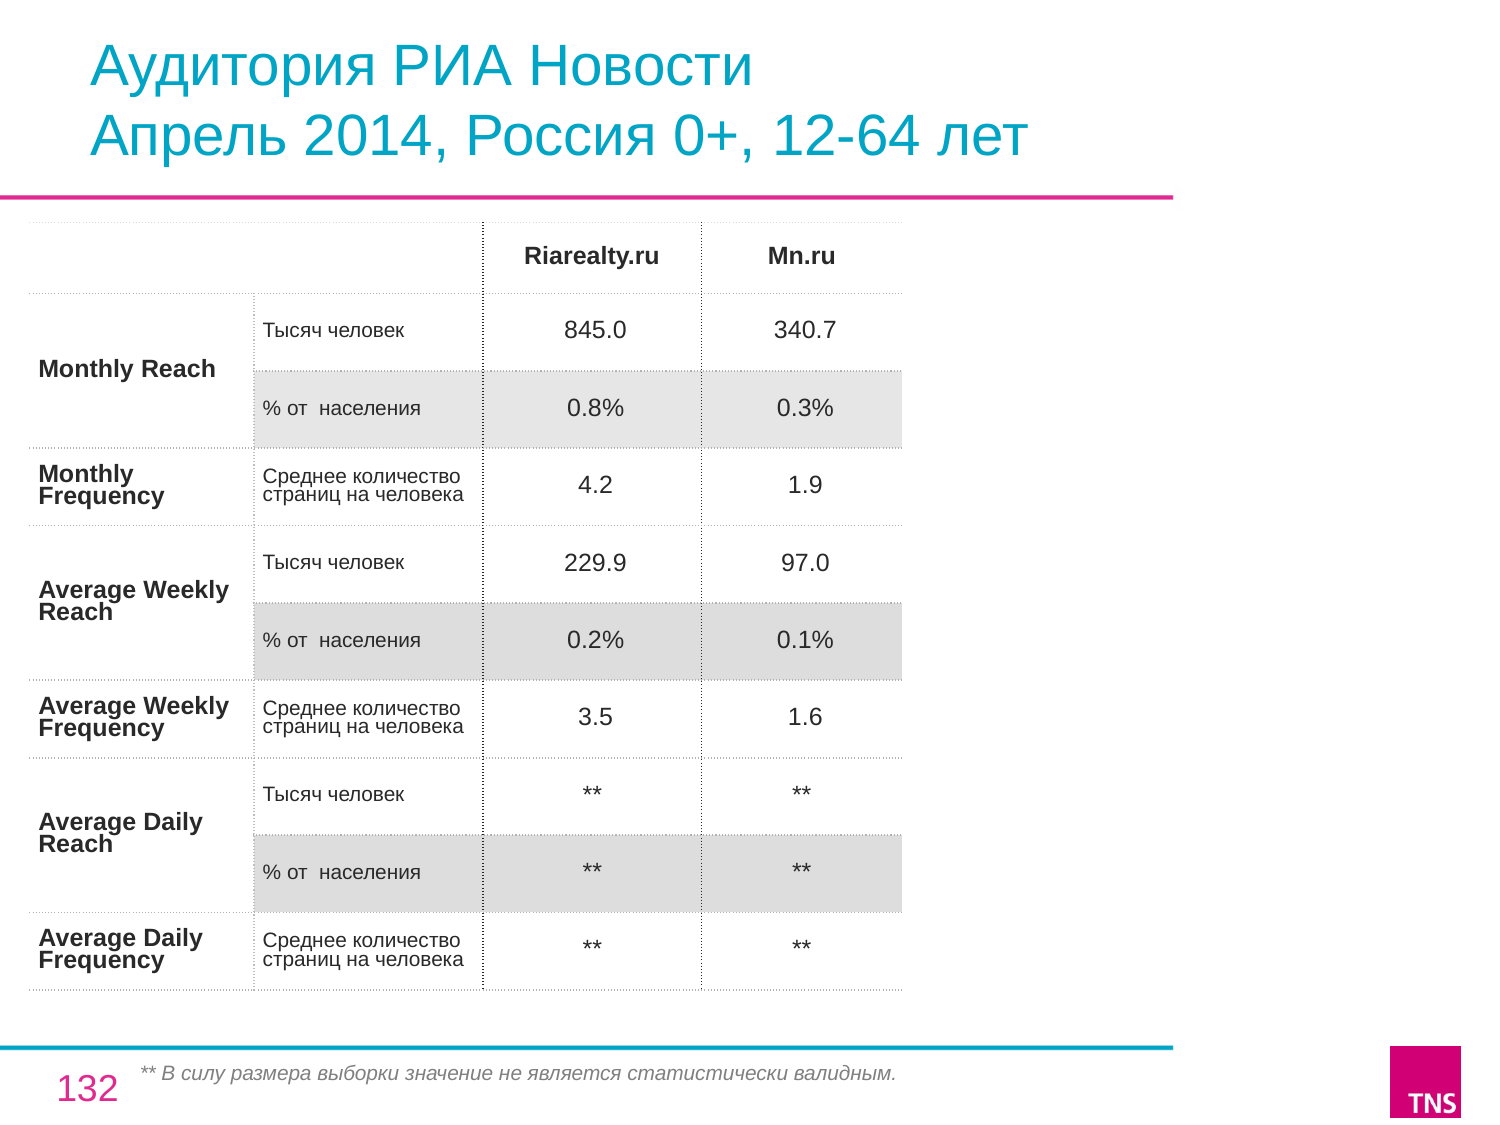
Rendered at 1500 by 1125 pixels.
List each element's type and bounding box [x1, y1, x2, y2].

slide_number [40, 1055, 392, 1125]
table_header [29, 223, 902, 294]
table_cell [29, 294, 902, 990]
title [74, 8, 1476, 187]
text_box [124, 1052, 1463, 1092]
picture [0, 0, 1500, 1125]
